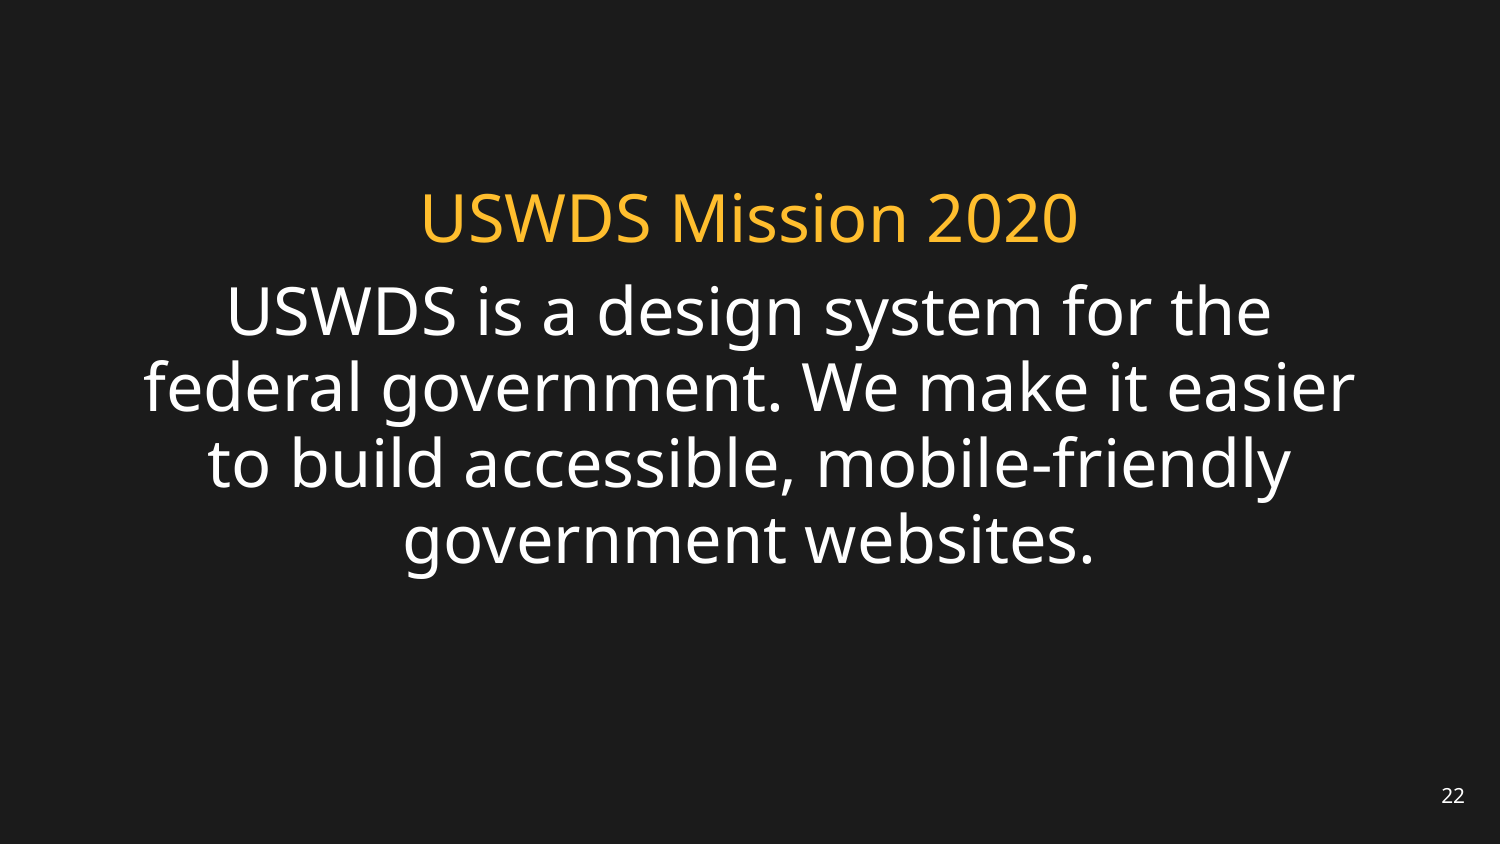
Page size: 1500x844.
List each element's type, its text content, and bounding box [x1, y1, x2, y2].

title USWDS Mission 2020 [51, 160, 1449, 255]
slide_number 22 [1389, 764, 1480, 830]
list USWDS is a design system for the federal government. We make it easier to build accessible, mobile-friendly government websites. [109, 259, 1391, 800]
